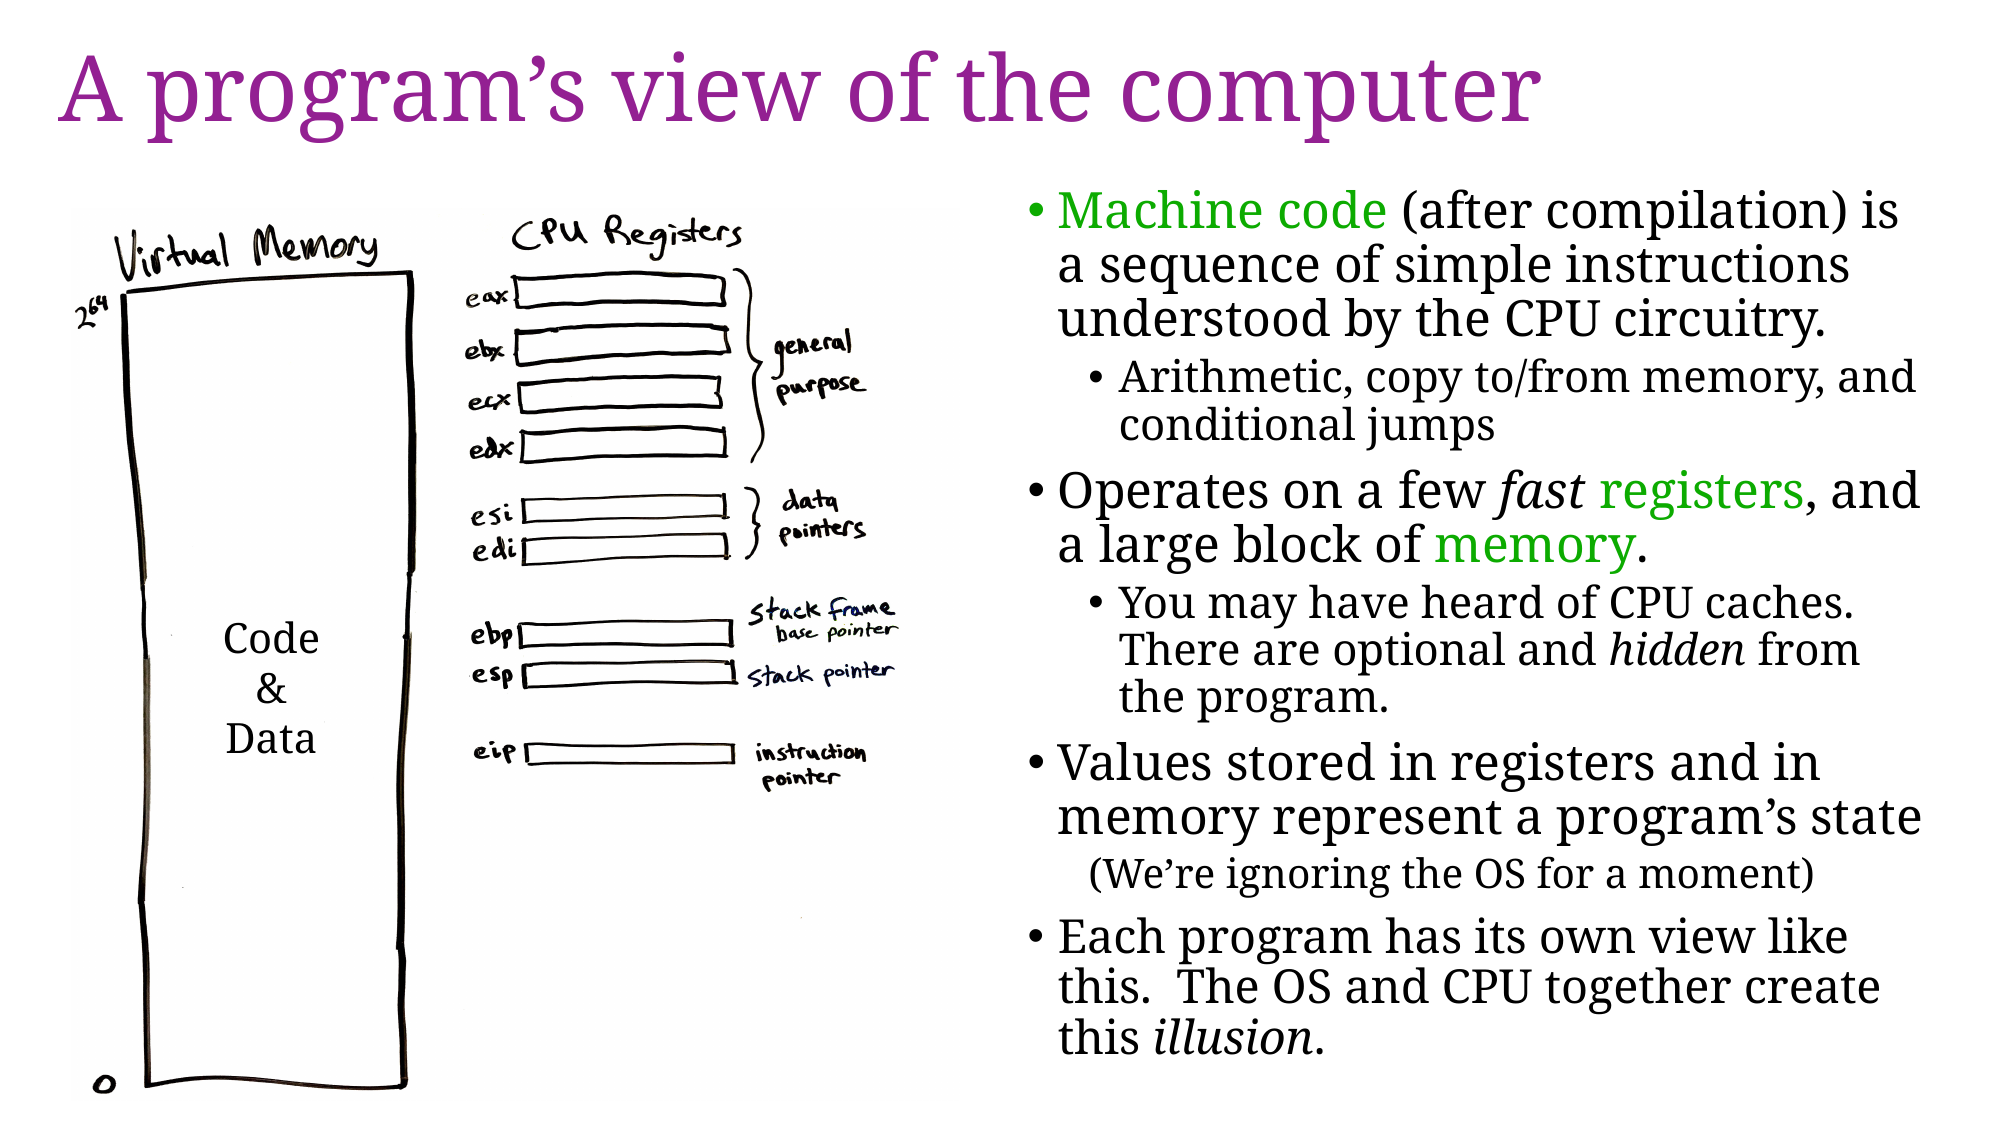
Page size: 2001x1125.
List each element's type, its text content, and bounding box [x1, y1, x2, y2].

title A program’s view of the computer [43, 25, 1953, 158]
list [71, 208, 960, 1101]
list Machine code (after compilation) is a sequence of simple instructions understood by the CPU circuitry. Arithmetic, copy to/from memory, and conditional jumps Operates on a few fast registers, and a large block of memory. You may have heard of CPU caches. There are optional and hidden from the program. Values stored in registers and in memory represent a program’s state (We’re ignoring the OS for a moment) Each program has its own view like this. The OS and CPU together create this illusion. [1012, 177, 1953, 1101]
